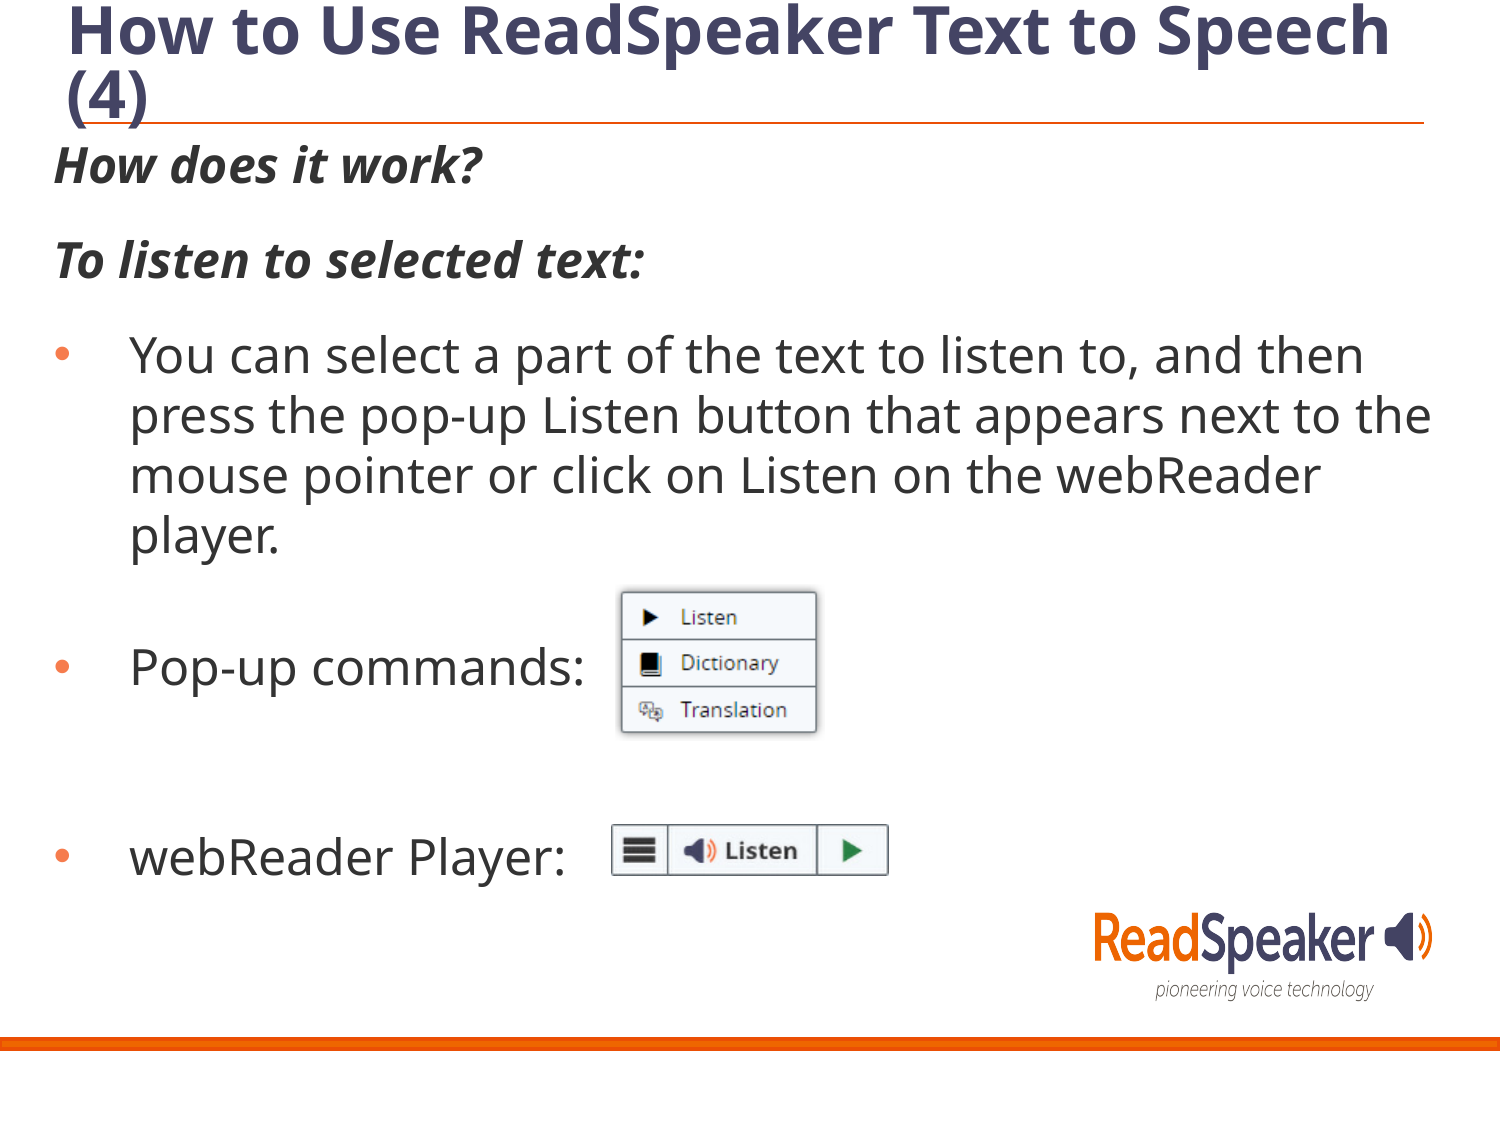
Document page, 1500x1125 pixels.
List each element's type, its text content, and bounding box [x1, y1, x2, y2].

title How to Use ReadSpeaker Text to Speech (4) [65, 21, 1478, 115]
text_box Pop-up commands: [53, 635, 609, 729]
text_box How does it work? To listen to selected text: You can select a part of the text to listen to, and then press the pop-up Listen button that appears next to the mouse pointer or click on Listen on the webReader player. [53, 133, 1435, 572]
picture [1068, 890, 1459, 1010]
picture [611, 824, 889, 877]
text_box webReader Player: [53, 824, 602, 918]
picture [615, 583, 825, 741]
